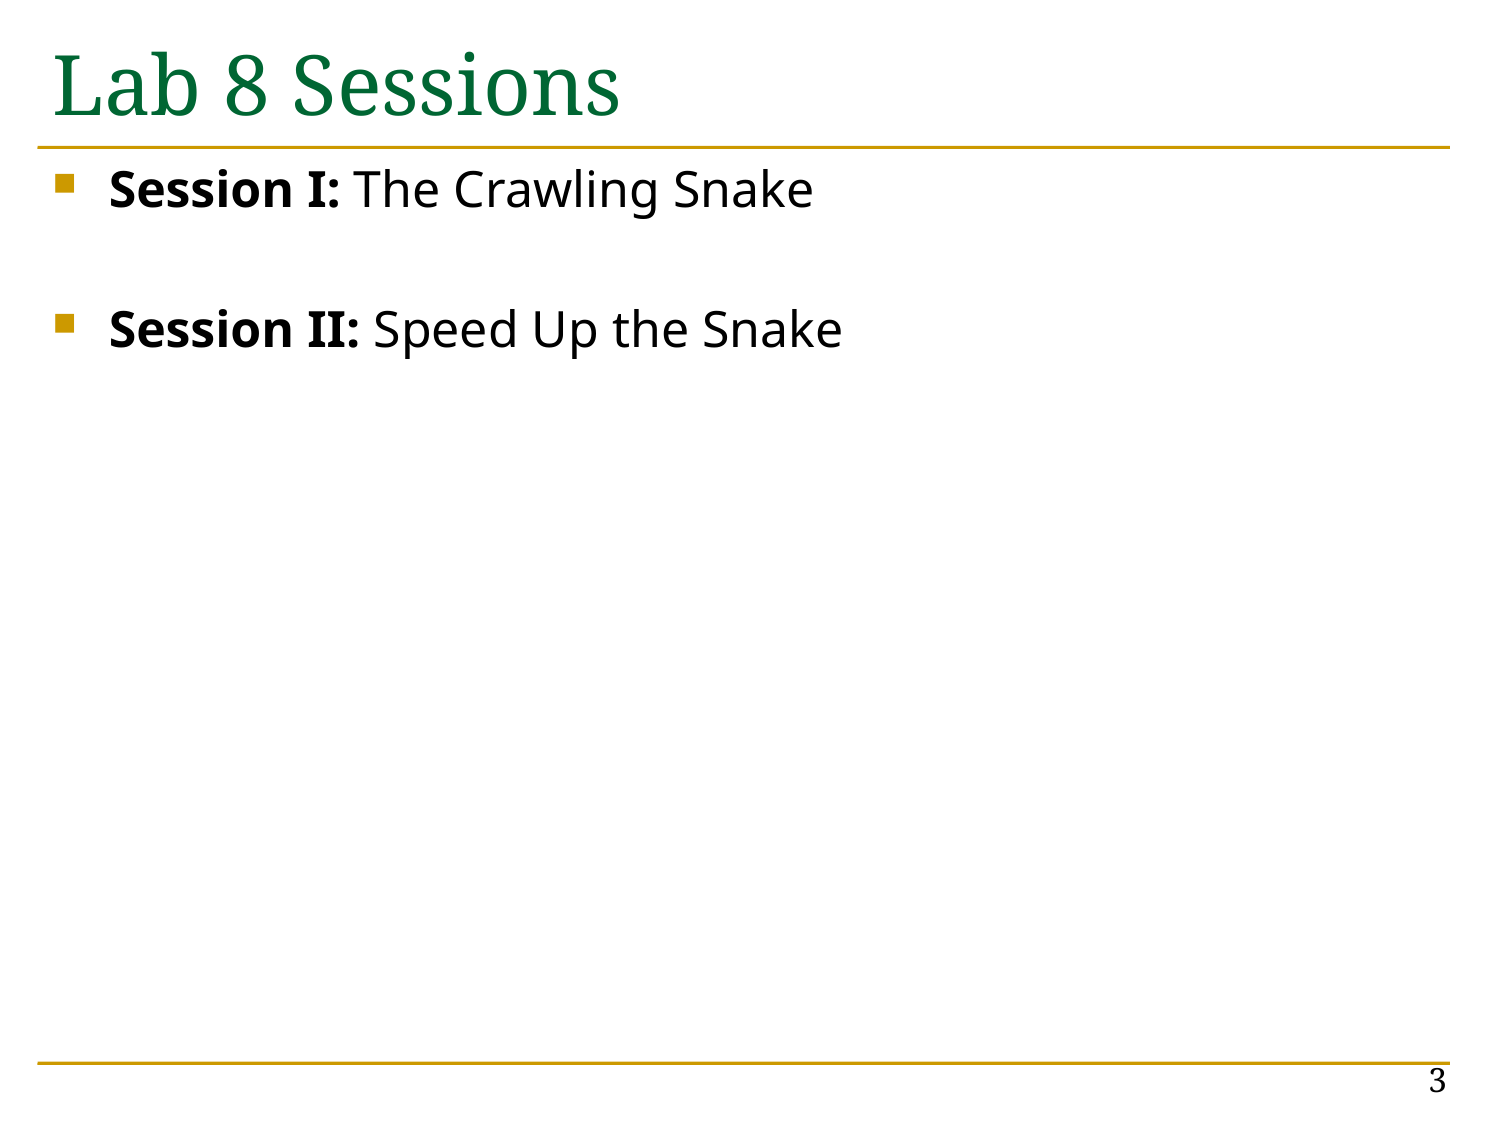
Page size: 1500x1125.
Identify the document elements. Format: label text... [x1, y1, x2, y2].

slide_number 3 [1111, 1036, 1462, 1112]
title Lab 8 Sessions [37, 24, 1450, 149]
list Session I: The Crawling Snake Session II: Speed Up the Snake [37, 149, 1450, 1063]
